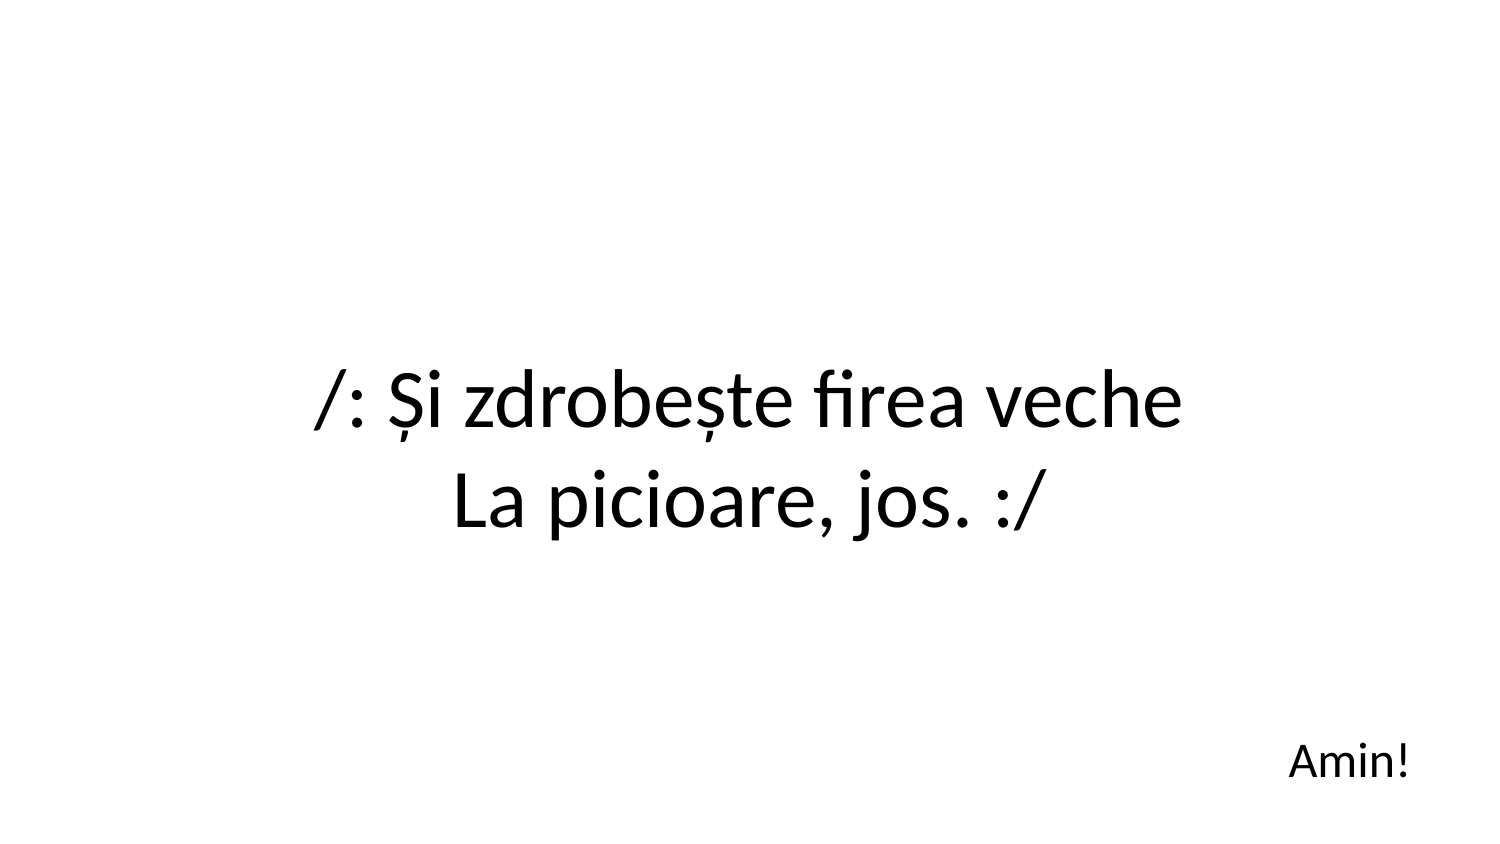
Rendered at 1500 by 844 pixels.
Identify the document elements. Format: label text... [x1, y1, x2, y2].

text_box Amin! [1273, 674, 1427, 795]
text_box /: Și zdrobește firea veche La picioare, jos. :/ [299, 292, 1201, 552]
